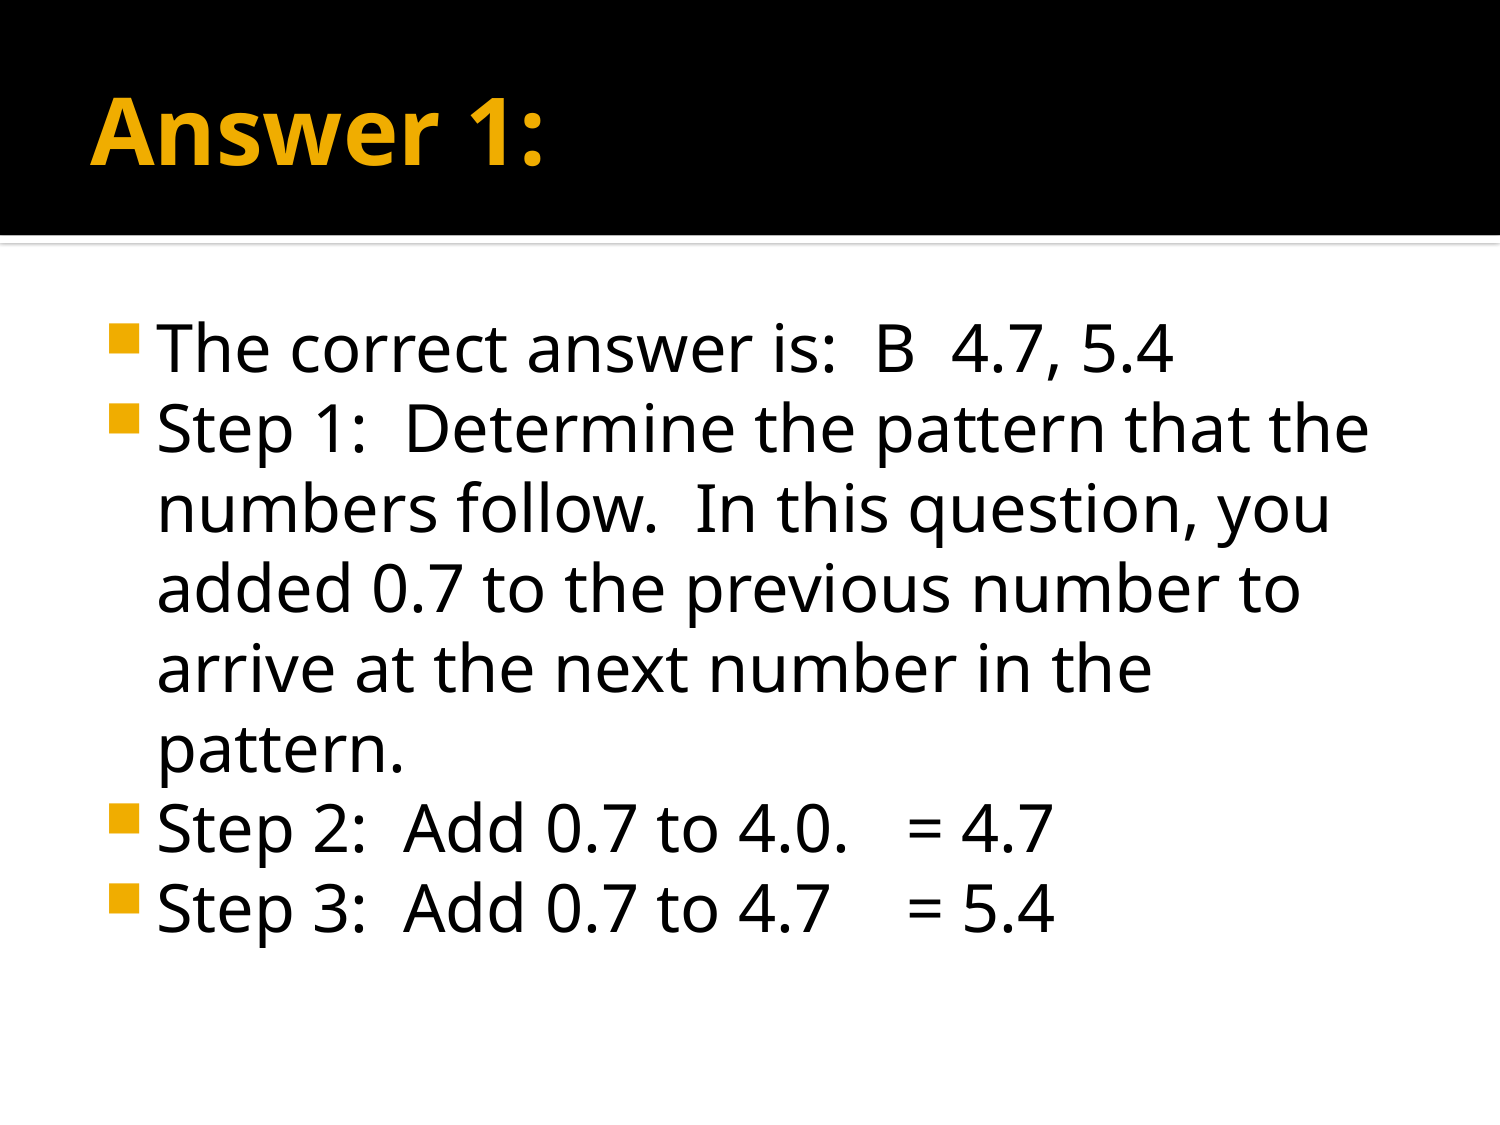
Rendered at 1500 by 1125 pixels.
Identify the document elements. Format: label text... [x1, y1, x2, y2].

list The correct answer is: B 4.7, 5.4 Step 1: Determine the pattern that the numbers follow. In this question, you added 0.7 to the previous number to arrive at the next number in the pattern. Step 2: Add 0.7 to 4.0. = 4.7 Step 3: Add 0.7 to 4.7 = 5.4 [75, 291, 1425, 1050]
title Answer 1: [75, 25, 1425, 231]
